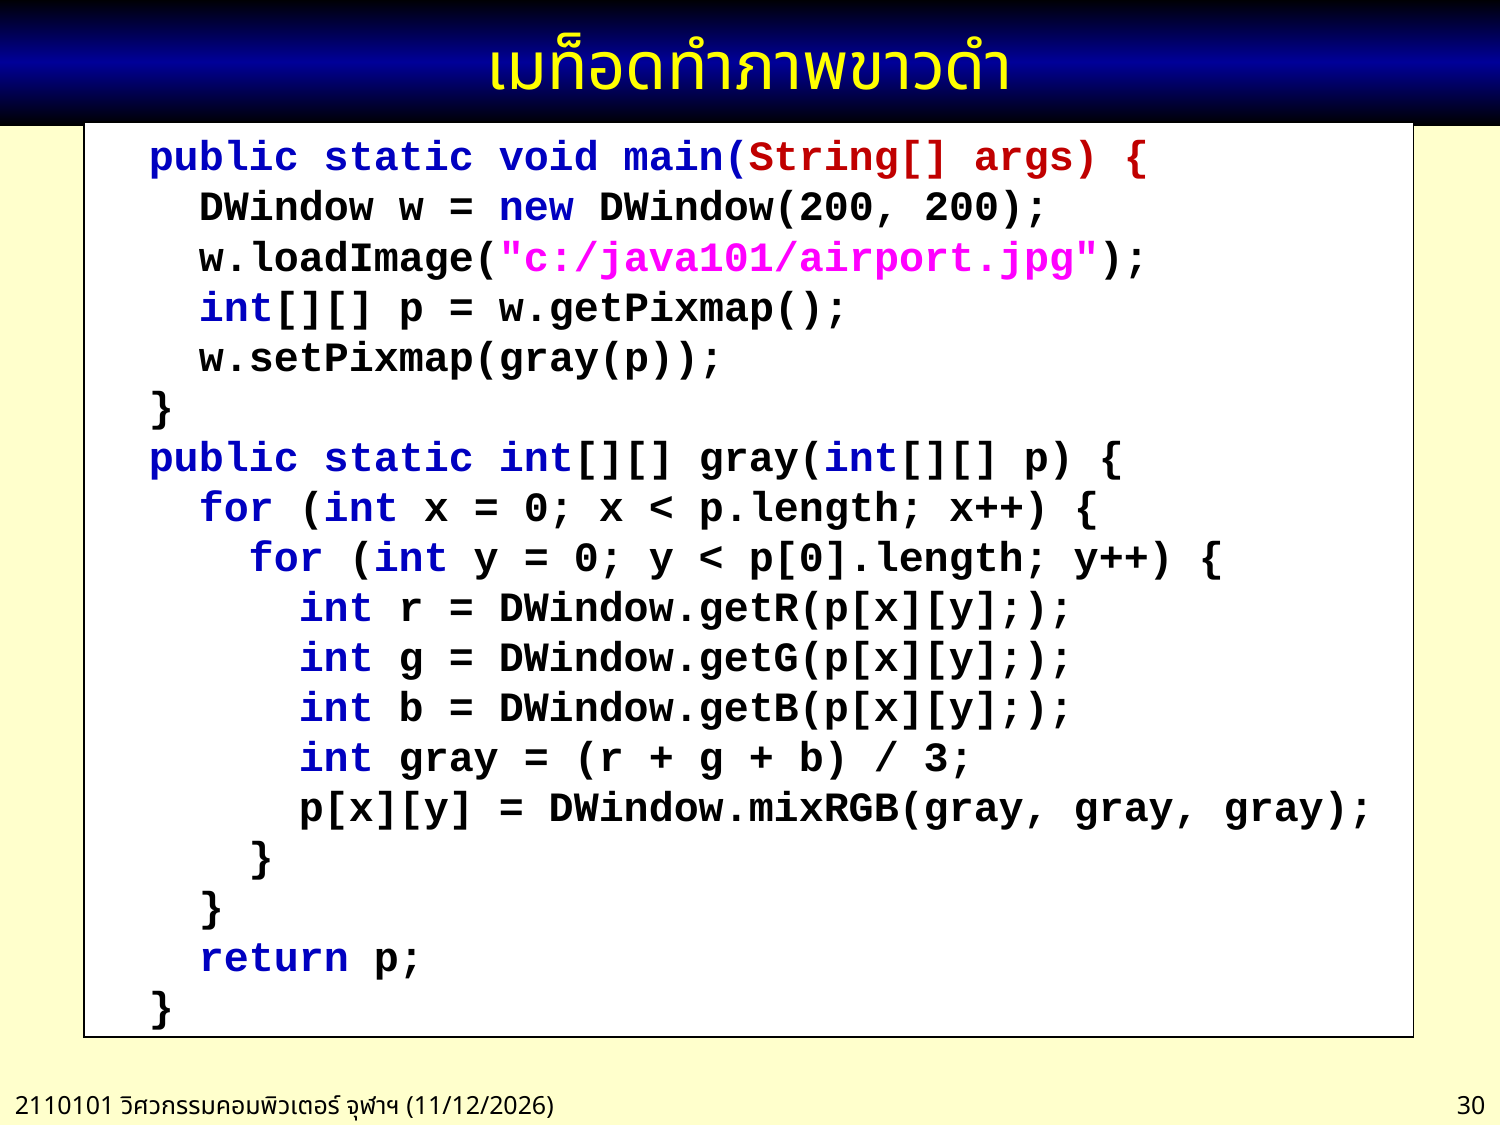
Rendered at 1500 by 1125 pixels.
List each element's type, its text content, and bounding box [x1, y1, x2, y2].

title เมท็อดทำภาพขาวดำ [0, 0, 1500, 126]
text_box public static void main(String[] args) { DWindow w = new DWindow(200, 200); w.loadImage("c:/java101/airport.jpg"); int[][] p = w.getPixmap(); w.setPixmap(gray(p)); } public static int[][] gray(int[][] p) { for (int x = 0; x < p.length; x++) { for (int y = 0; y < p[0].length; y++) { int r = DWindow.getR(p[x][y];); int g = DWindow.getG(p[x][y];); int b = DWindow.getB(p[x][y];); int gray = (r + g + b) / 3; p[x][y] = DWindow.mixRGB(gray, gray, gray); } } return p; } [84, 121, 1414, 1037]
